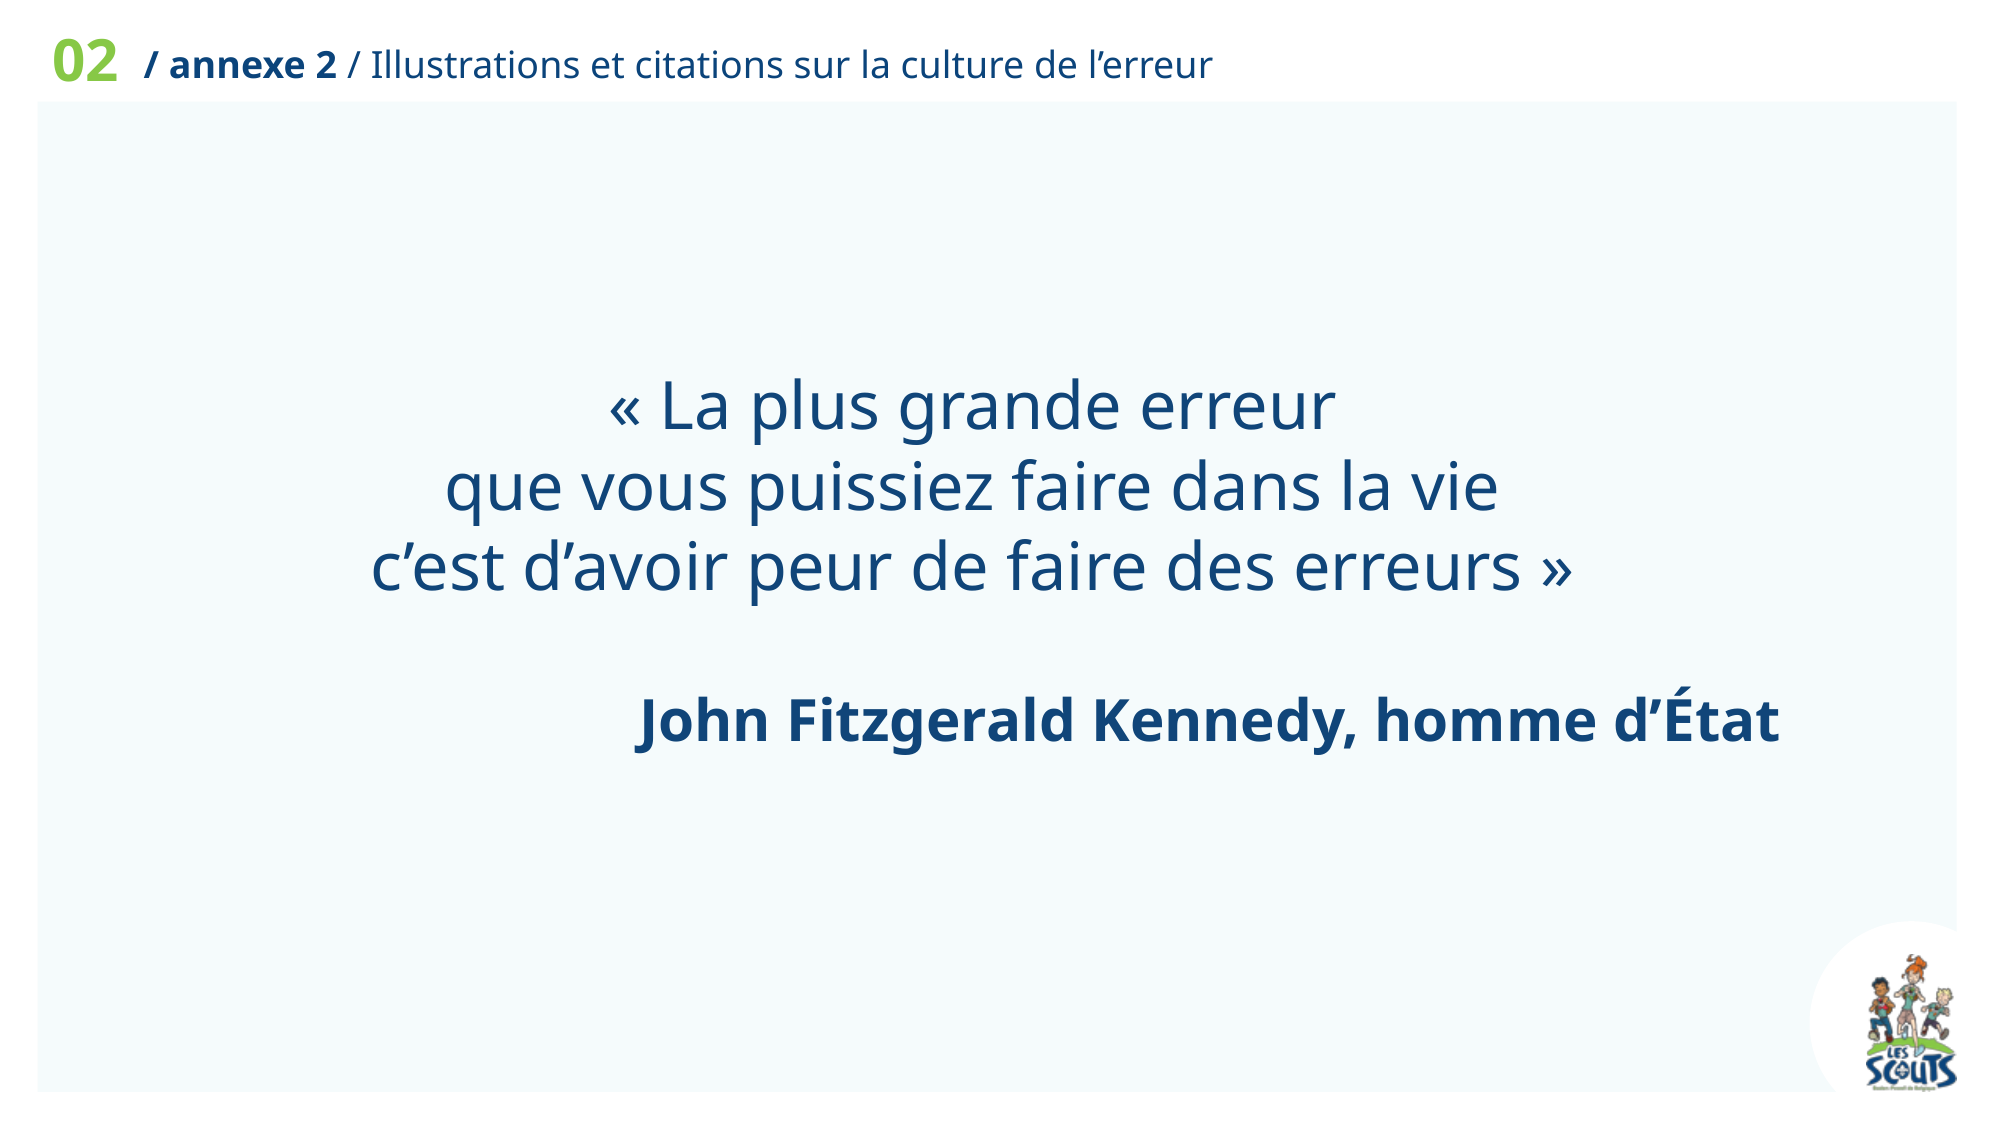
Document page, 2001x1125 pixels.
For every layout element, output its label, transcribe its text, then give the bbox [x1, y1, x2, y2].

text_box / annexe 2 / Illustrations et citations sur la culture de l’erreur [151, 33, 1310, 94]
text_box 02 [37, 15, 151, 101]
text_box « La plus grande erreur que vous puissiez faire dans la vie c’est d’avoir peur de faire des erreurs » John Fitzgerald Kennedy, homme d’État [150, 355, 1796, 761]
picture [1866, 954, 1957, 1092]
